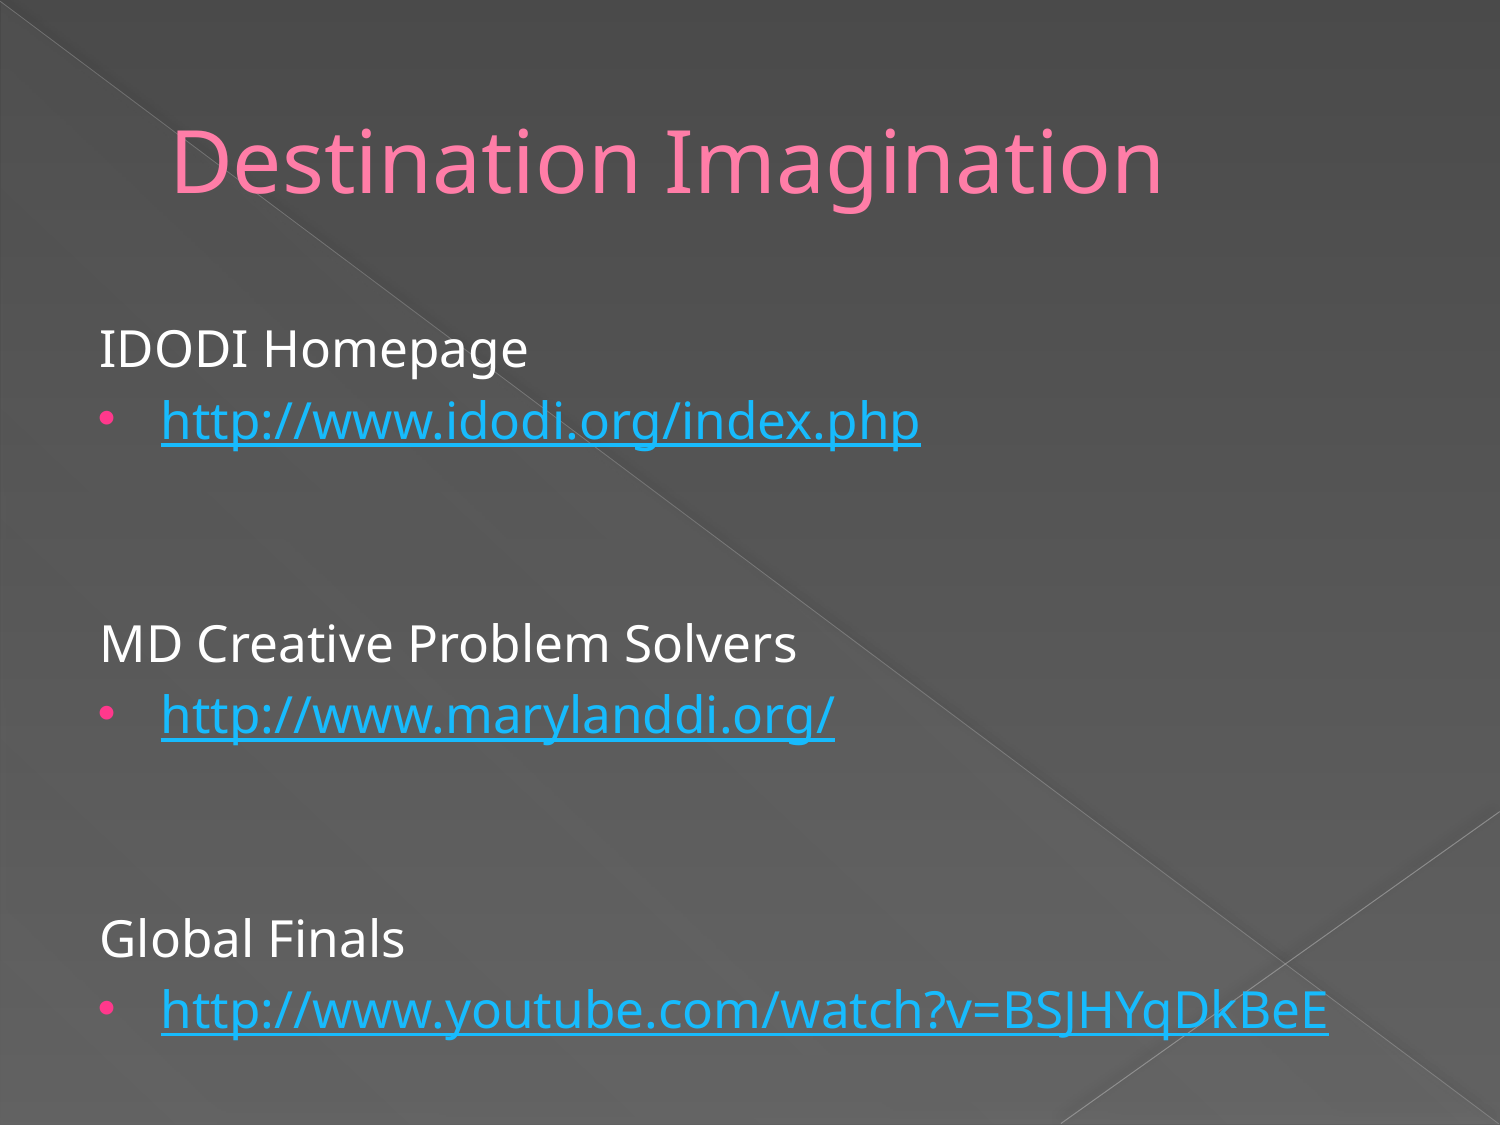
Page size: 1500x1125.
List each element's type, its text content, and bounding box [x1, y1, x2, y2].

title Destination Imagination [75, 43, 1425, 274]
list IDODI Homepage http://www.idodi.org/index.php MD Creative Problem Solvers http://www.marylanddi.org/ Global Finals http://www.youtube.com/watch?v=BSJHYqDkBeE [75, 308, 1425, 1059]
